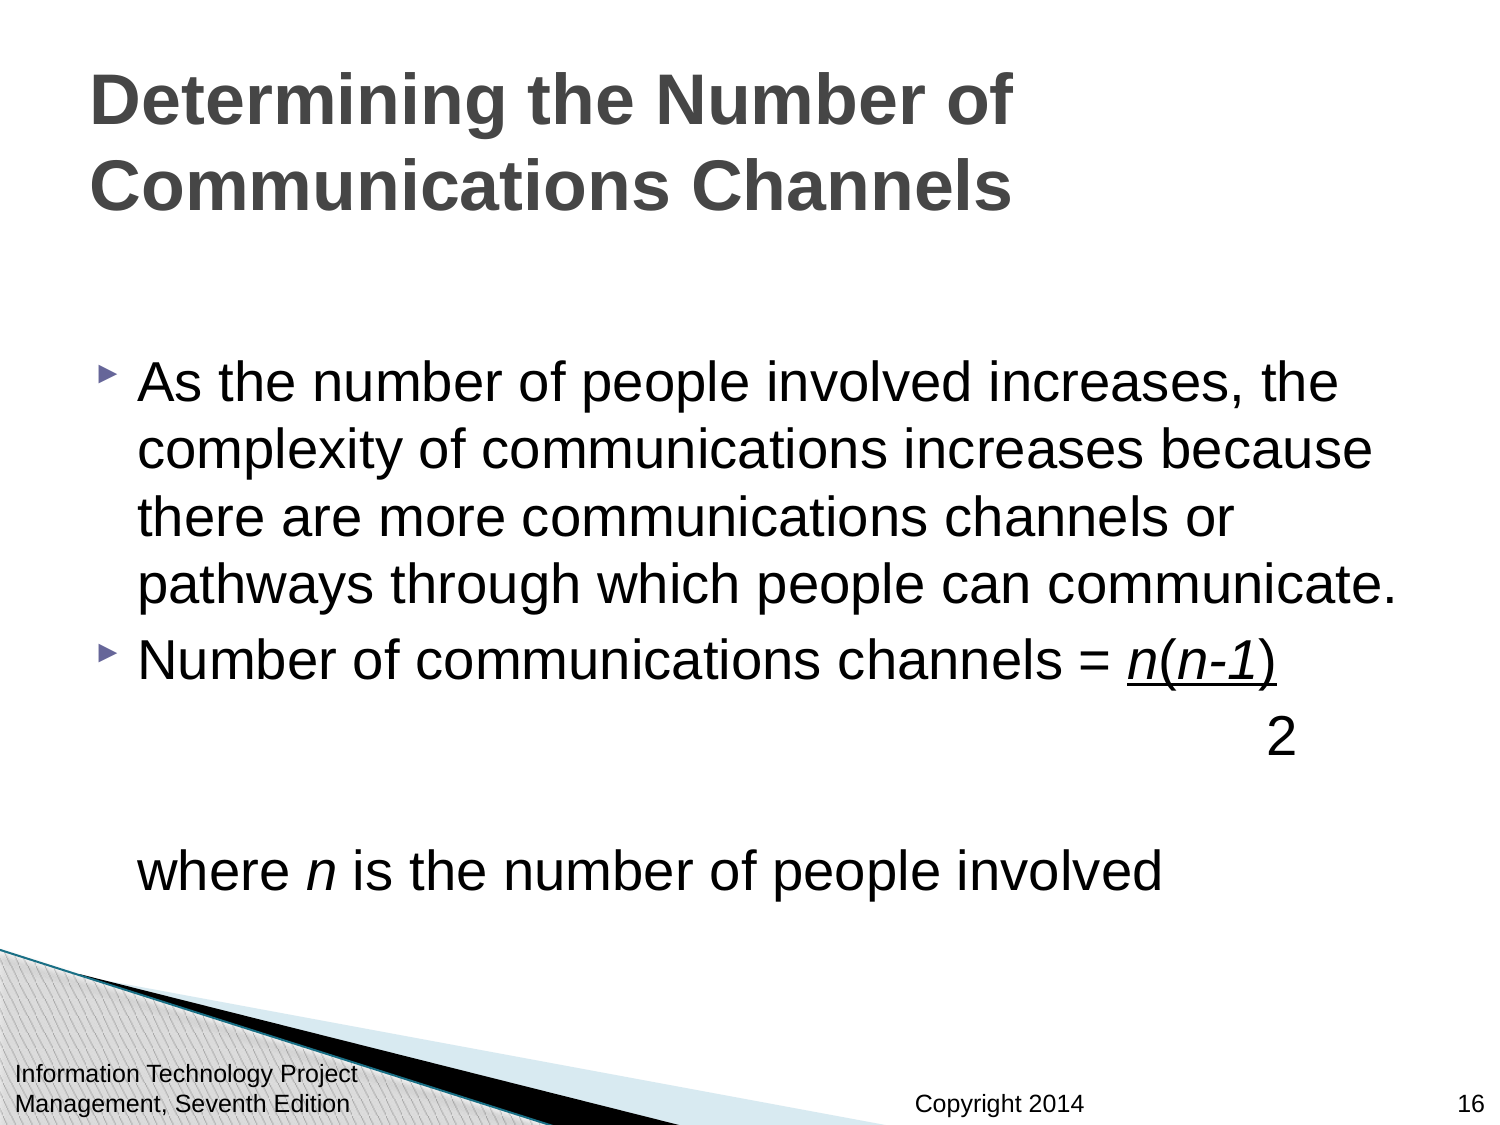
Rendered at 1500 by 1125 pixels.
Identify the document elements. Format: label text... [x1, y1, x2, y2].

footer Information Technology Project Management, Seventh Edition [0, 1065, 425, 1125]
title Determining the Number of Communications Channels [75, 45, 1425, 233]
list As the number of people involved increases, the complexity of communications increases because there are more communications channels or pathways through which people can communicate. Number of communications channels = n(n-1) 2 where n is the number of people involved [62, 337, 1451, 1038]
slide_number 16 [1408, 1065, 1500, 1125]
